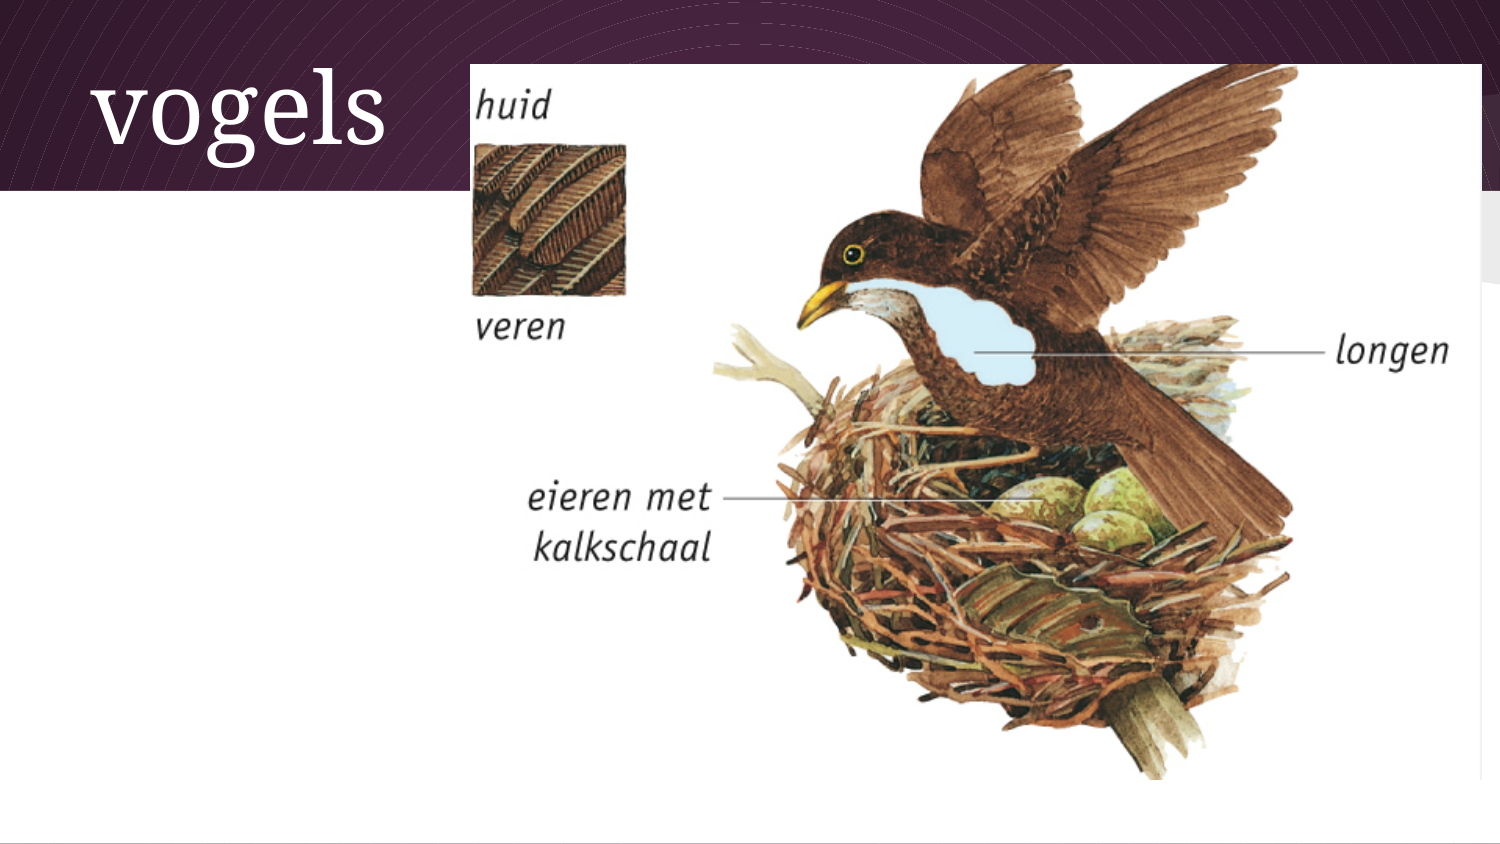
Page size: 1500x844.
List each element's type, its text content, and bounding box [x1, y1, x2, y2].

picture [470, 63, 1483, 780]
title vogels [75, 33, 1425, 175]
